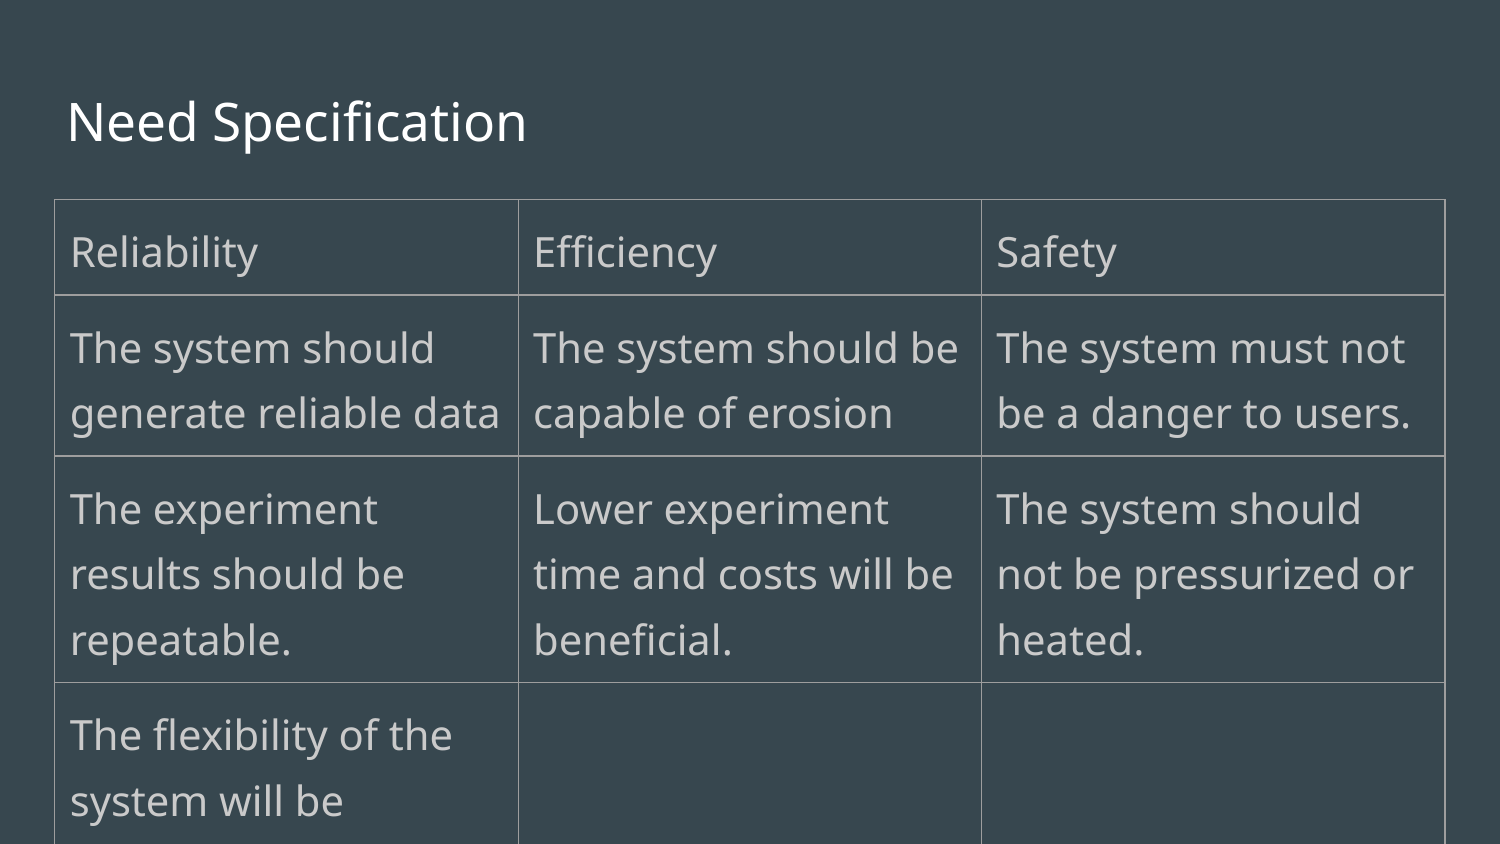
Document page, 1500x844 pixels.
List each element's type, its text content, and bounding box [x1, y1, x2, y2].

table_header Reliability [55, 200, 518, 294]
table_cell The system should generate reliable data [55, 296, 518, 455]
table_cell The system should not be pressurized or heated. [982, 457, 1444, 682]
table_header Safety [982, 200, 1444, 294]
table_cell The experiment results should be repeatable. [55, 457, 518, 682]
table_header Efficiency [519, 200, 981, 294]
table_cell The system must not be a danger to users. [982, 296, 1444, 455]
table_cell [982, 683, 1444, 844]
table_cell [519, 683, 981, 844]
table_cell Lower experiment time and costs will be beneficial. [519, 457, 981, 682]
table_cell The system should be capable of erosion [519, 296, 981, 455]
title Need Specification [51, 72, 1449, 167]
table_cell The flexibility of the system will be beneficial. [55, 683, 518, 844]
